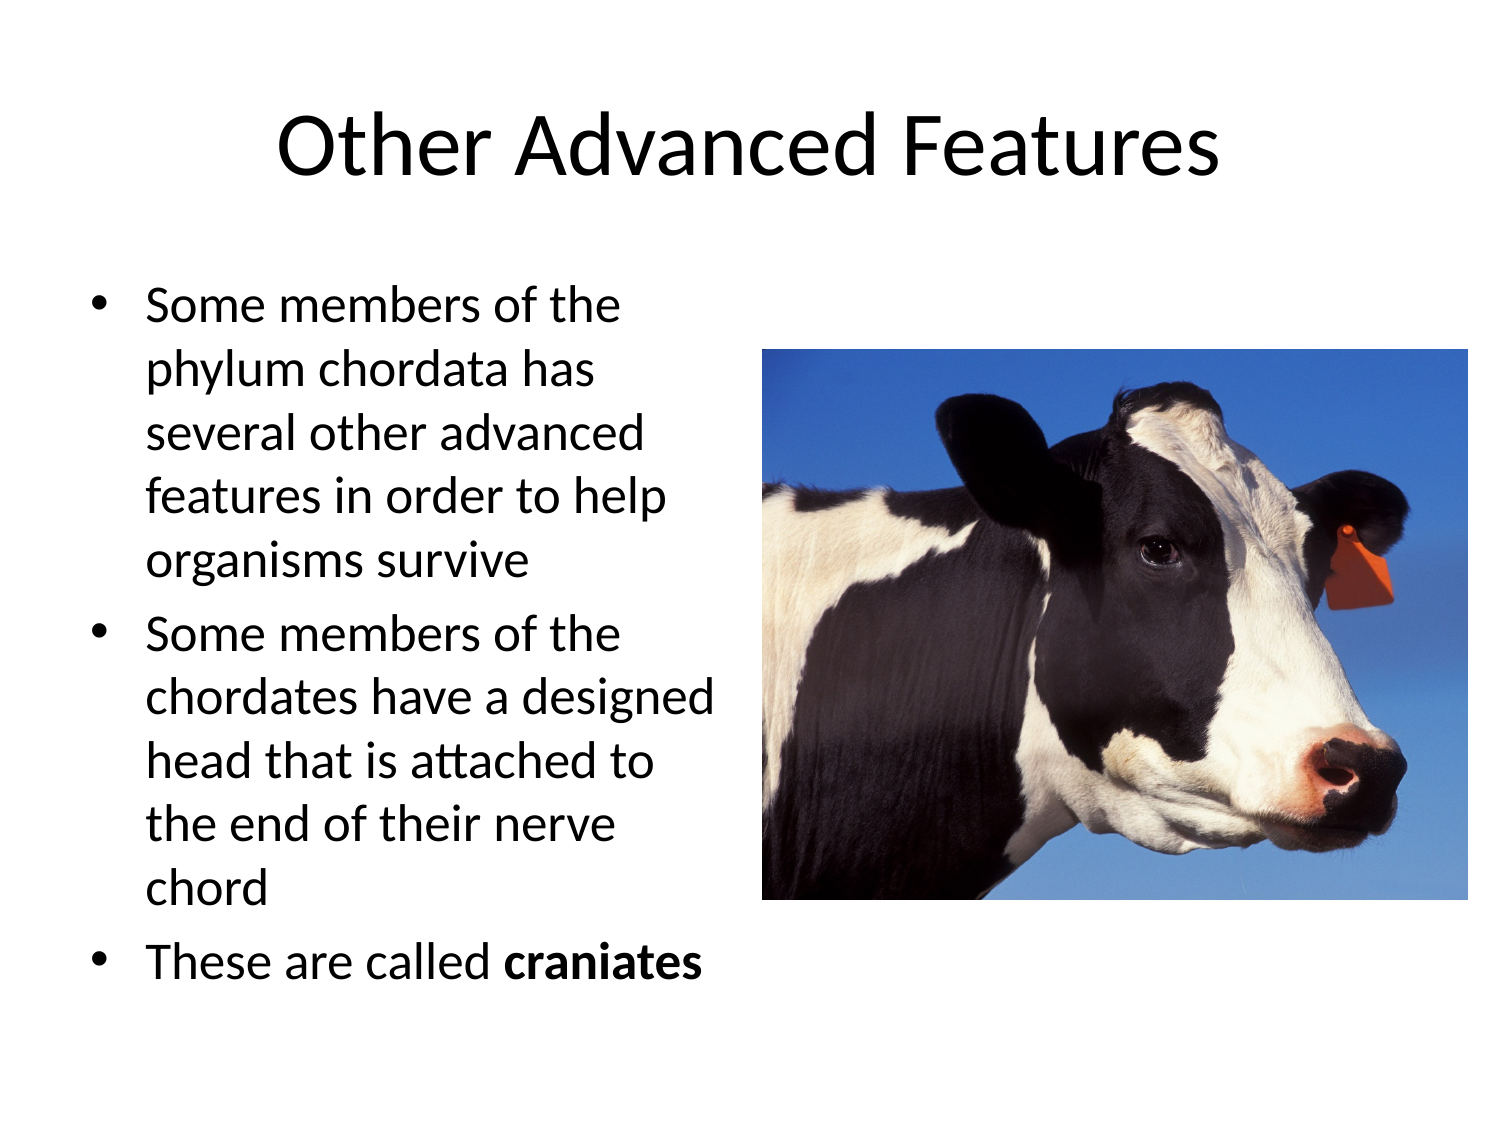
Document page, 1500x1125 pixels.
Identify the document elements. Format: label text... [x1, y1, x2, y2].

picture [762, 349, 1469, 901]
list Some members of the phylum chordata has several other advanced features in order to help organisms survive Some members of the chordates have a designed head that is attached to the end of their nerve chord These are called craniates [75, 262, 738, 1005]
title Other Advanced Features [75, 45, 1425, 233]
